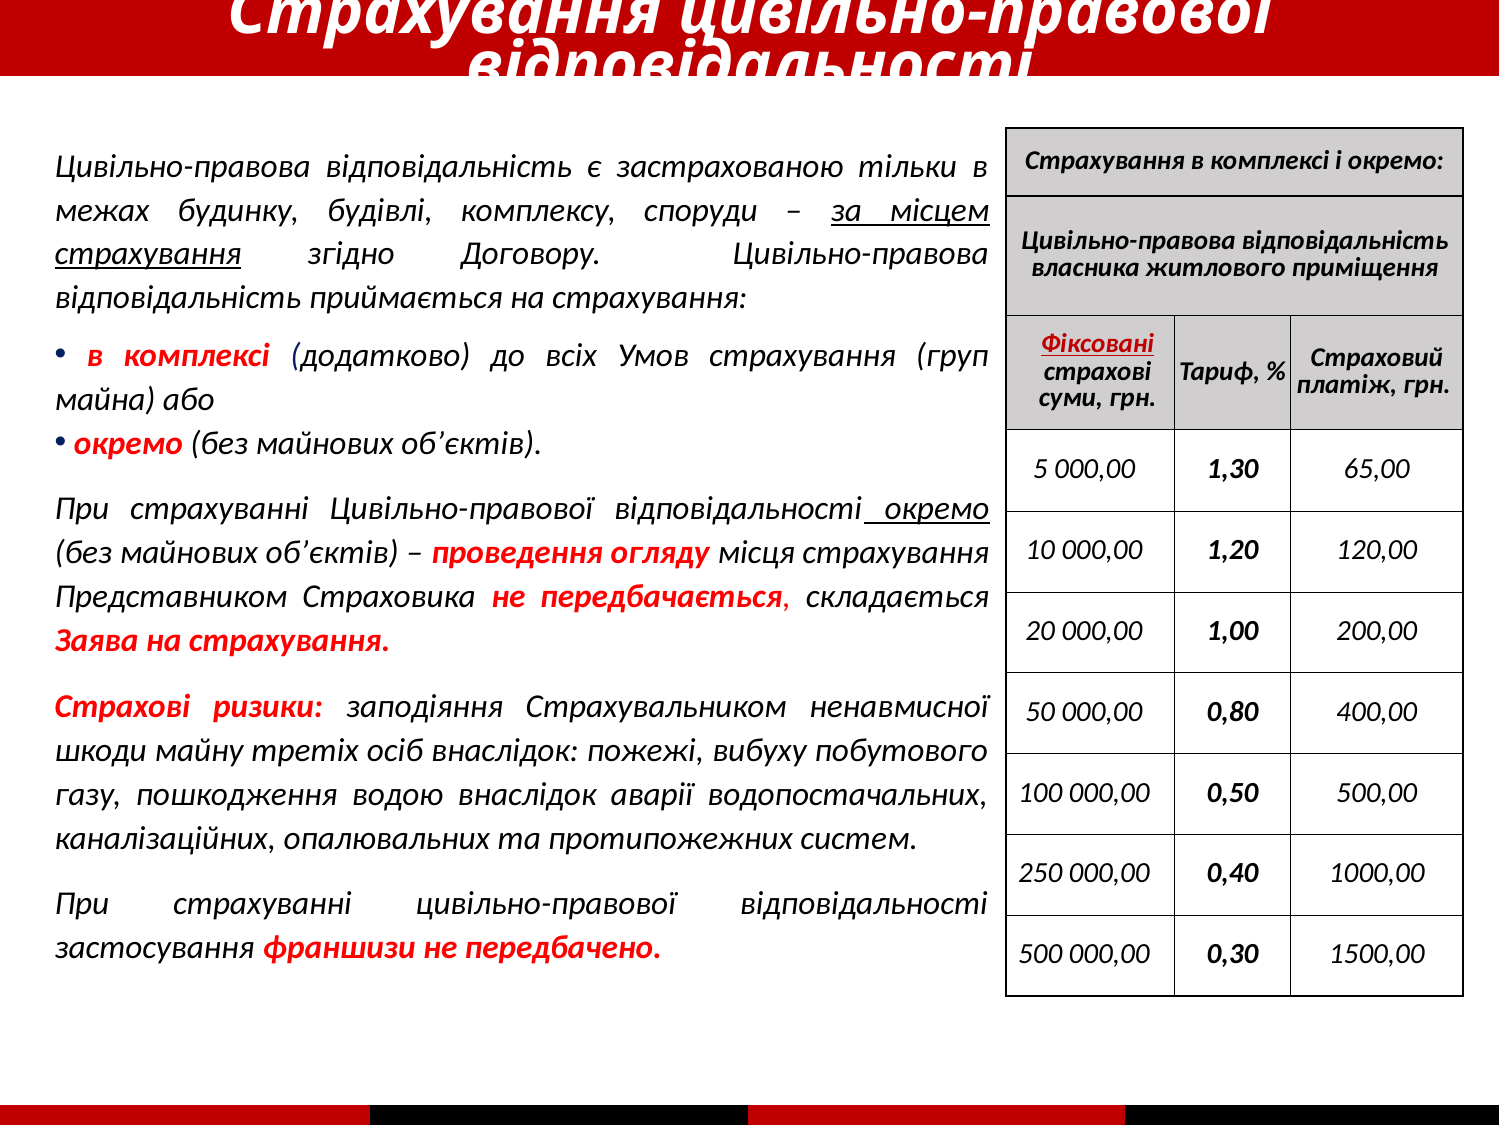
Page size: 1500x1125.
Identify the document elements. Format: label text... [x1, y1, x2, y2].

table_cell 65,00 [1291, 430, 1462, 511]
table_cell 5 000,00 [1007, 430, 1174, 511]
table_cell 400,00 [1291, 673, 1462, 753]
table_cell Страховий платіж, грн. [1291, 316, 1462, 429]
table_cell Фіксовані страхові суми, грн. [1007, 316, 1174, 429]
table_cell 0,80 [1175, 673, 1290, 753]
text_box Цивільно-правова відповідальність є застрахованою тільки в межах будинку, будівлі, комплексу, споруди – за місцем страхування згідно Договору. Цивільно-правова відповідальність приймається на страхування: в комплексі (додатково) до всіх Умов страхування (груп майна) або окремо (без майнових об’єктів). При страхуванні Цивільно-правової відповідальності окремо (без майнових об’єктів) – проведення огляду місця страхування Представником Страховика не передбачається, складається Заява на страхування. Страхові ризики: заподіяння Страхувальником ненавмисної шкоди майну третіх осіб внаслідок: пожежі, вибуху побутового газу, пошкодження водою внаслідок аварії водопостачальних, каналізаційних, опалювальних та протипожежних систем. При страхуванні цивільно-правової відповідальності застосування франшизи не передбачено. [39, 132, 1005, 1083]
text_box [0, 1105, 1498, 1125]
table_cell 1000,00 [1291, 835, 1462, 915]
table_cell 1,30 [1175, 430, 1290, 511]
table_cell 1500,00 [1291, 916, 1462, 995]
table_cell 50 000,00 [1007, 673, 1174, 753]
table_cell 200,00 [1291, 593, 1462, 672]
table_cell 1,00 [1175, 593, 1290, 672]
table_cell 120,00 [1291, 512, 1462, 592]
table_header Страхування в комплексі і окремо: [1007, 129, 1462, 195]
table_cell 0,30 [1175, 916, 1290, 995]
table_cell 100 000,00 [1007, 754, 1174, 834]
table_cell 500 000,00 [1007, 916, 1174, 995]
table_cell 10 000,00 [1007, 512, 1174, 592]
table_cell 500,00 [1291, 754, 1462, 834]
text_box Страхування цивільно-правової відповідальності [2, 24, 1498, 65]
table_cell 0,40 [1175, 835, 1290, 915]
text_box [0, 0, 1499, 76]
table_cell Цивільно-правова відповідальність власника житлового приміщення [1007, 197, 1462, 315]
table_cell 0,50 [1175, 754, 1290, 834]
table_cell Тариф, % [1175, 316, 1290, 429]
table_cell 250 000,00 [1007, 835, 1174, 915]
table_cell 1,20 [1175, 512, 1290, 592]
table_cell 20 000,00 [1007, 593, 1174, 672]
